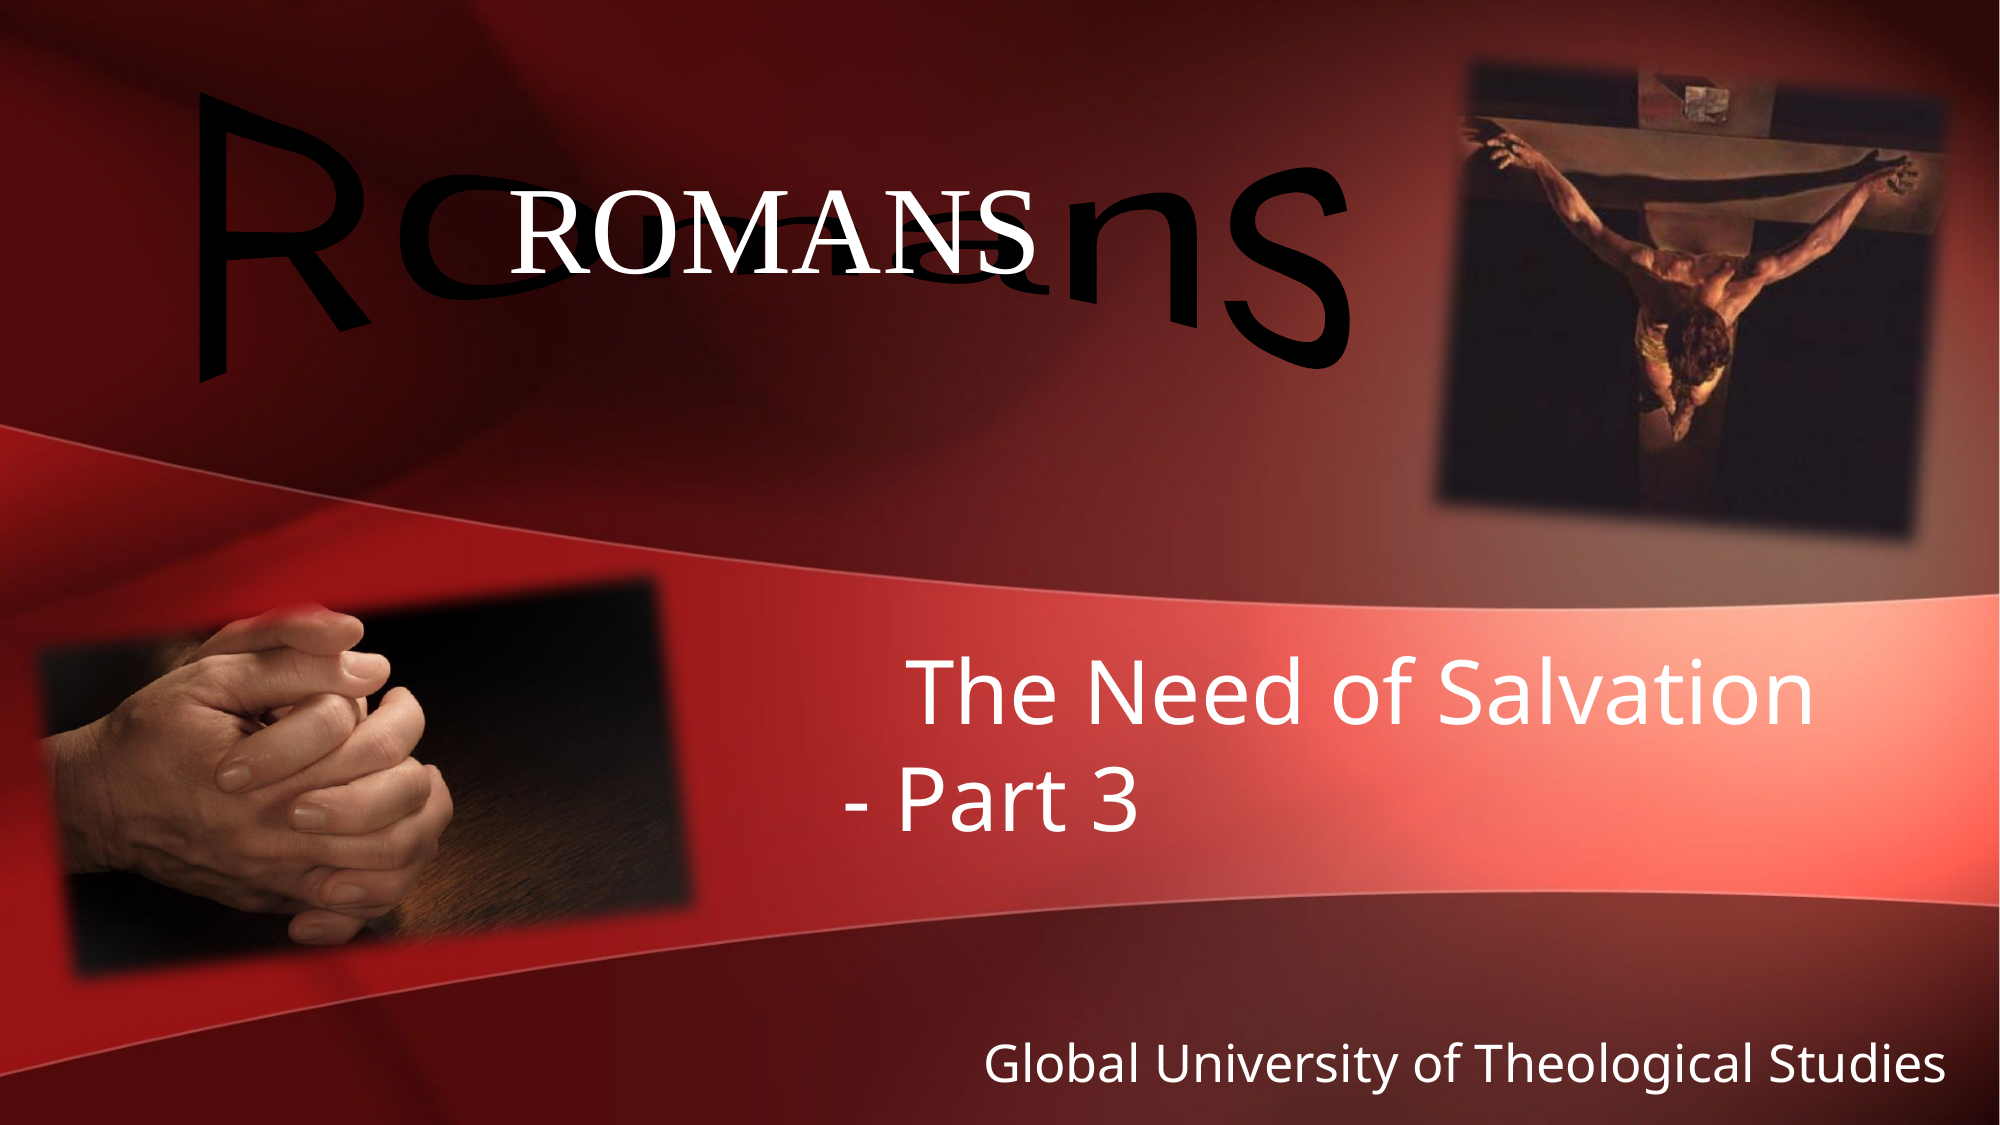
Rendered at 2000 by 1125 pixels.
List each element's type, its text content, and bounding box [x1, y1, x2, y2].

text_box Global University of Theological Studies [968, 1023, 1964, 1101]
subtitle The Need of Salvation - Part 3 [799, 637, 1925, 863]
picture [0, 0, 2000, 1125]
title ROmans [199, 87, 1350, 388]
